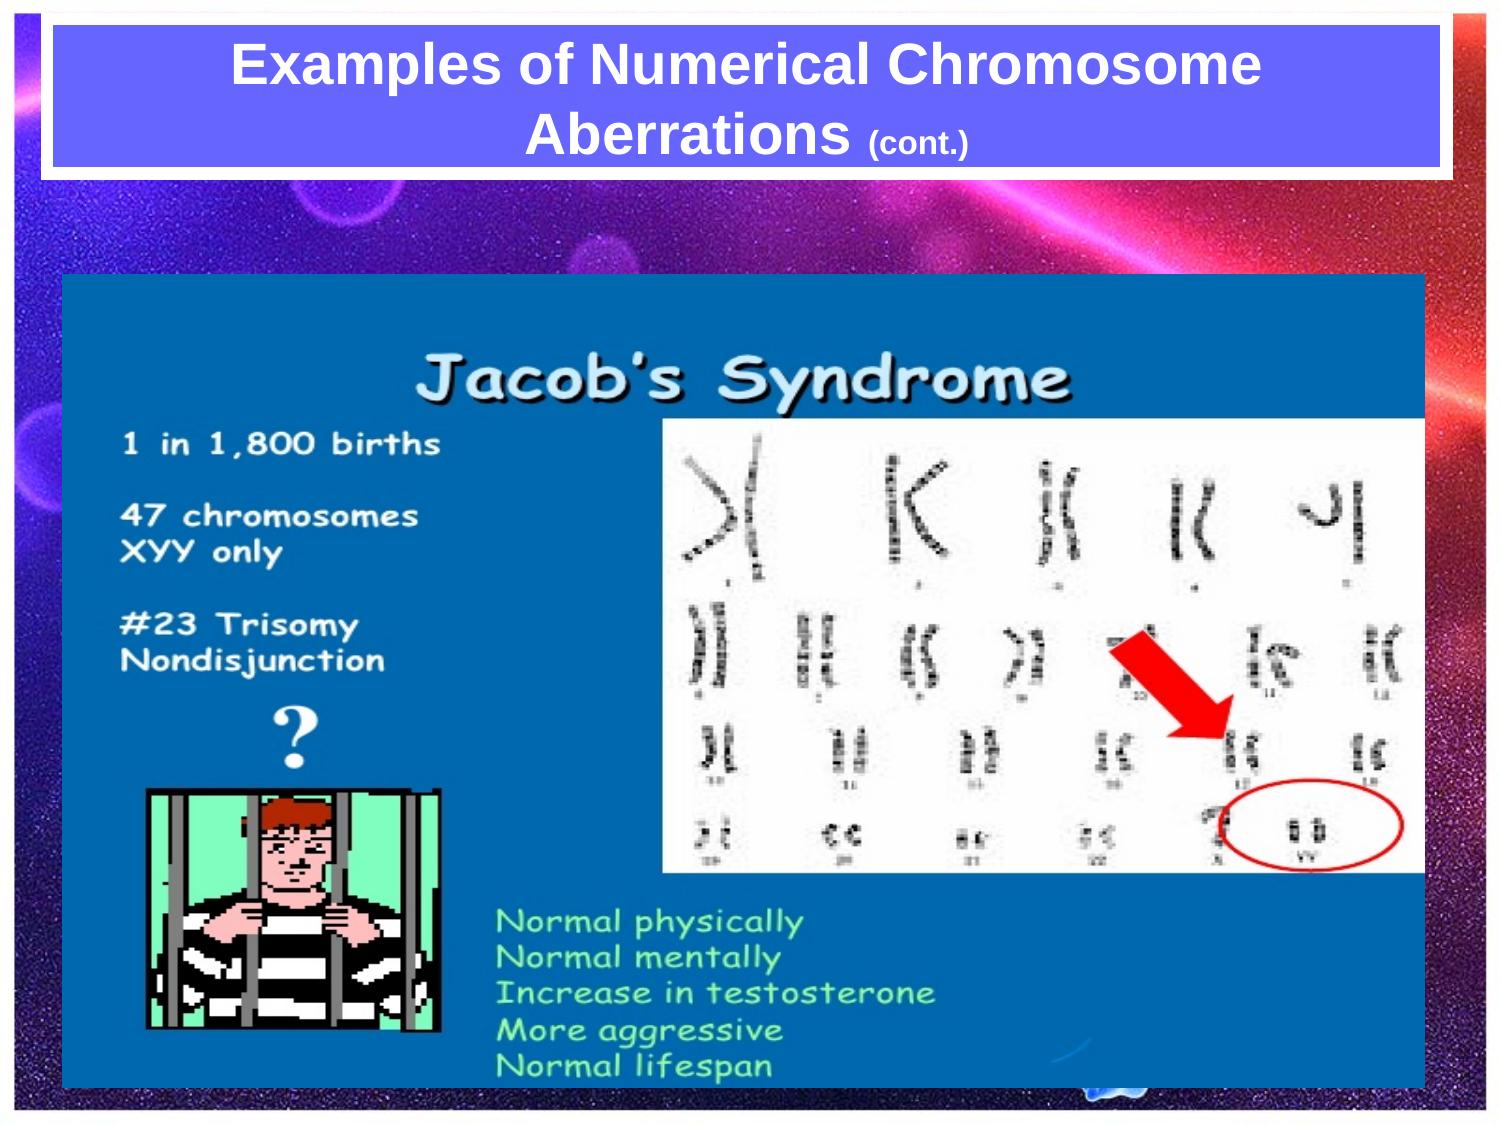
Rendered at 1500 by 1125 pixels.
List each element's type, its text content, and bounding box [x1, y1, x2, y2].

text_box Examples of Numerical Chromosome Aberrations (cont.) [47, 18, 1447, 174]
picture [0, 0, 1500, 1125]
